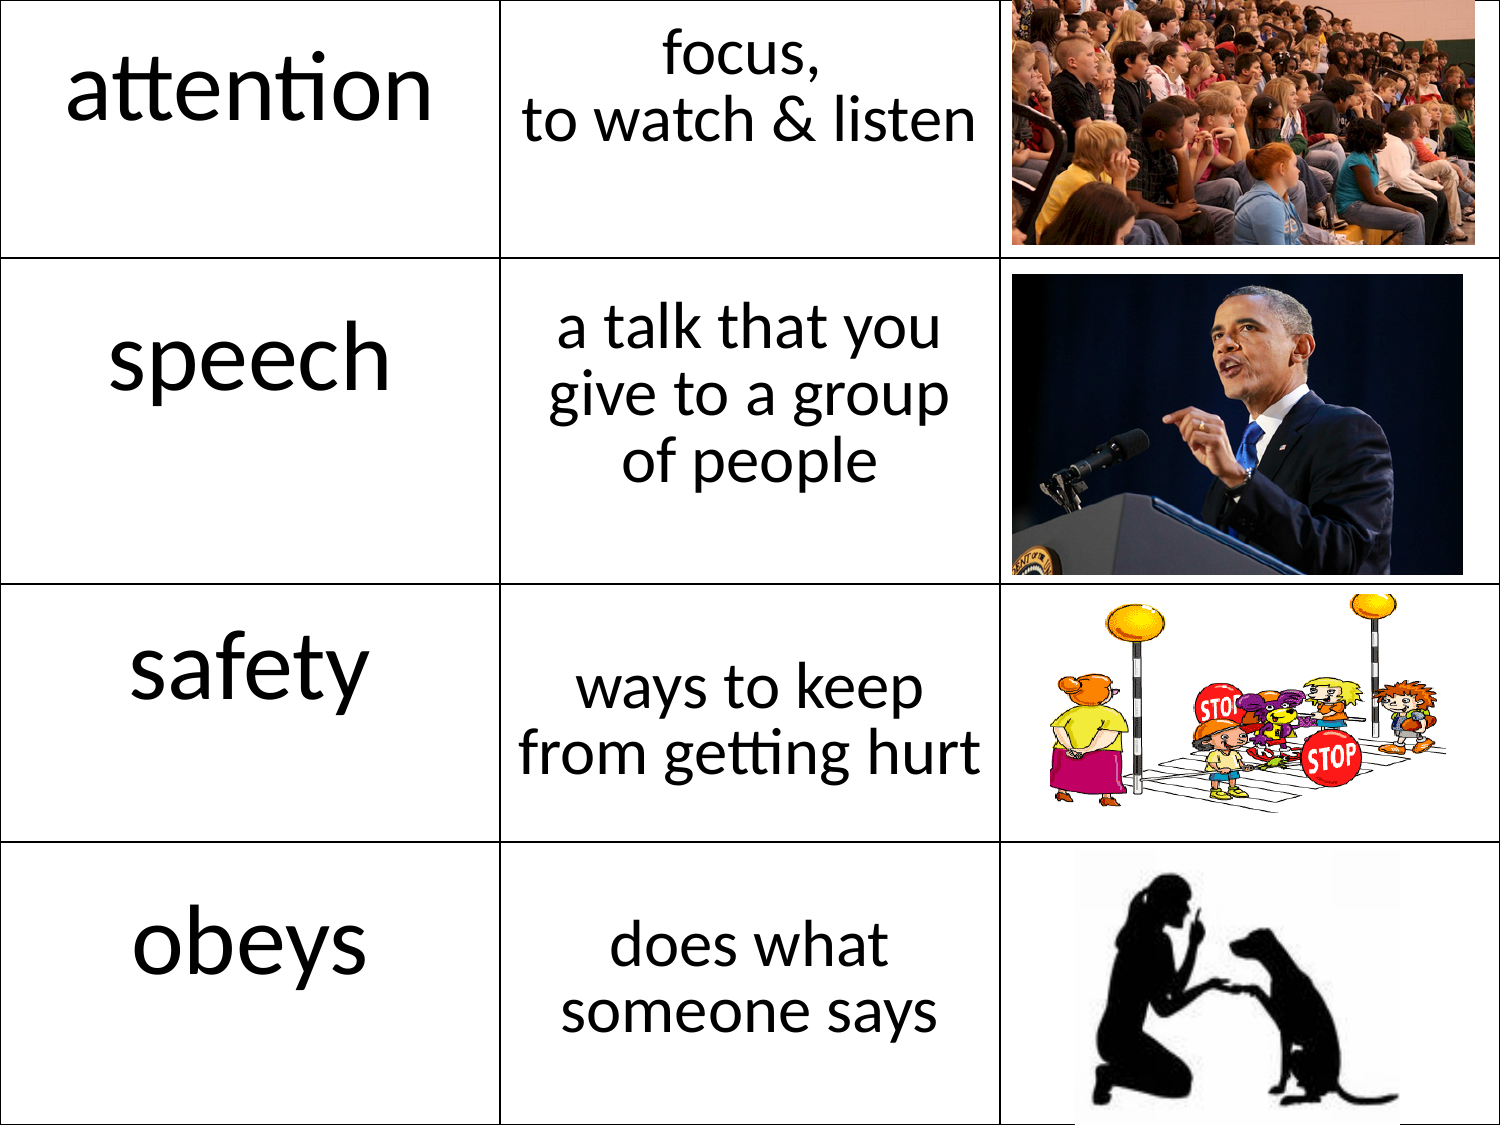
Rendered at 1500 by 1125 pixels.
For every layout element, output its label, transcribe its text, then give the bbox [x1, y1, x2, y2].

table_cell obeys [1, 843, 499, 1124]
picture [1012, 274, 1463, 576]
table_cell speech [1, 259, 499, 583]
table_cell [1001, 259, 1499, 583]
table_header focus, to watch & listen [501, 1, 999, 257]
picture [1074, 849, 1401, 1125]
table_cell [1001, 843, 1499, 1124]
table_cell [1001, 585, 1499, 841]
table_cell does what someone says [501, 843, 999, 1124]
table_header attention [1, 1, 499, 257]
picture [1012, 0, 1476, 245]
table_header [1001, 1, 1499, 257]
table_cell a talk that you give to a group of people [501, 259, 999, 583]
table_cell ways to keep from getting hurt [501, 585, 999, 841]
table_cell safety [1, 585, 499, 841]
picture [1049, 594, 1446, 813]
